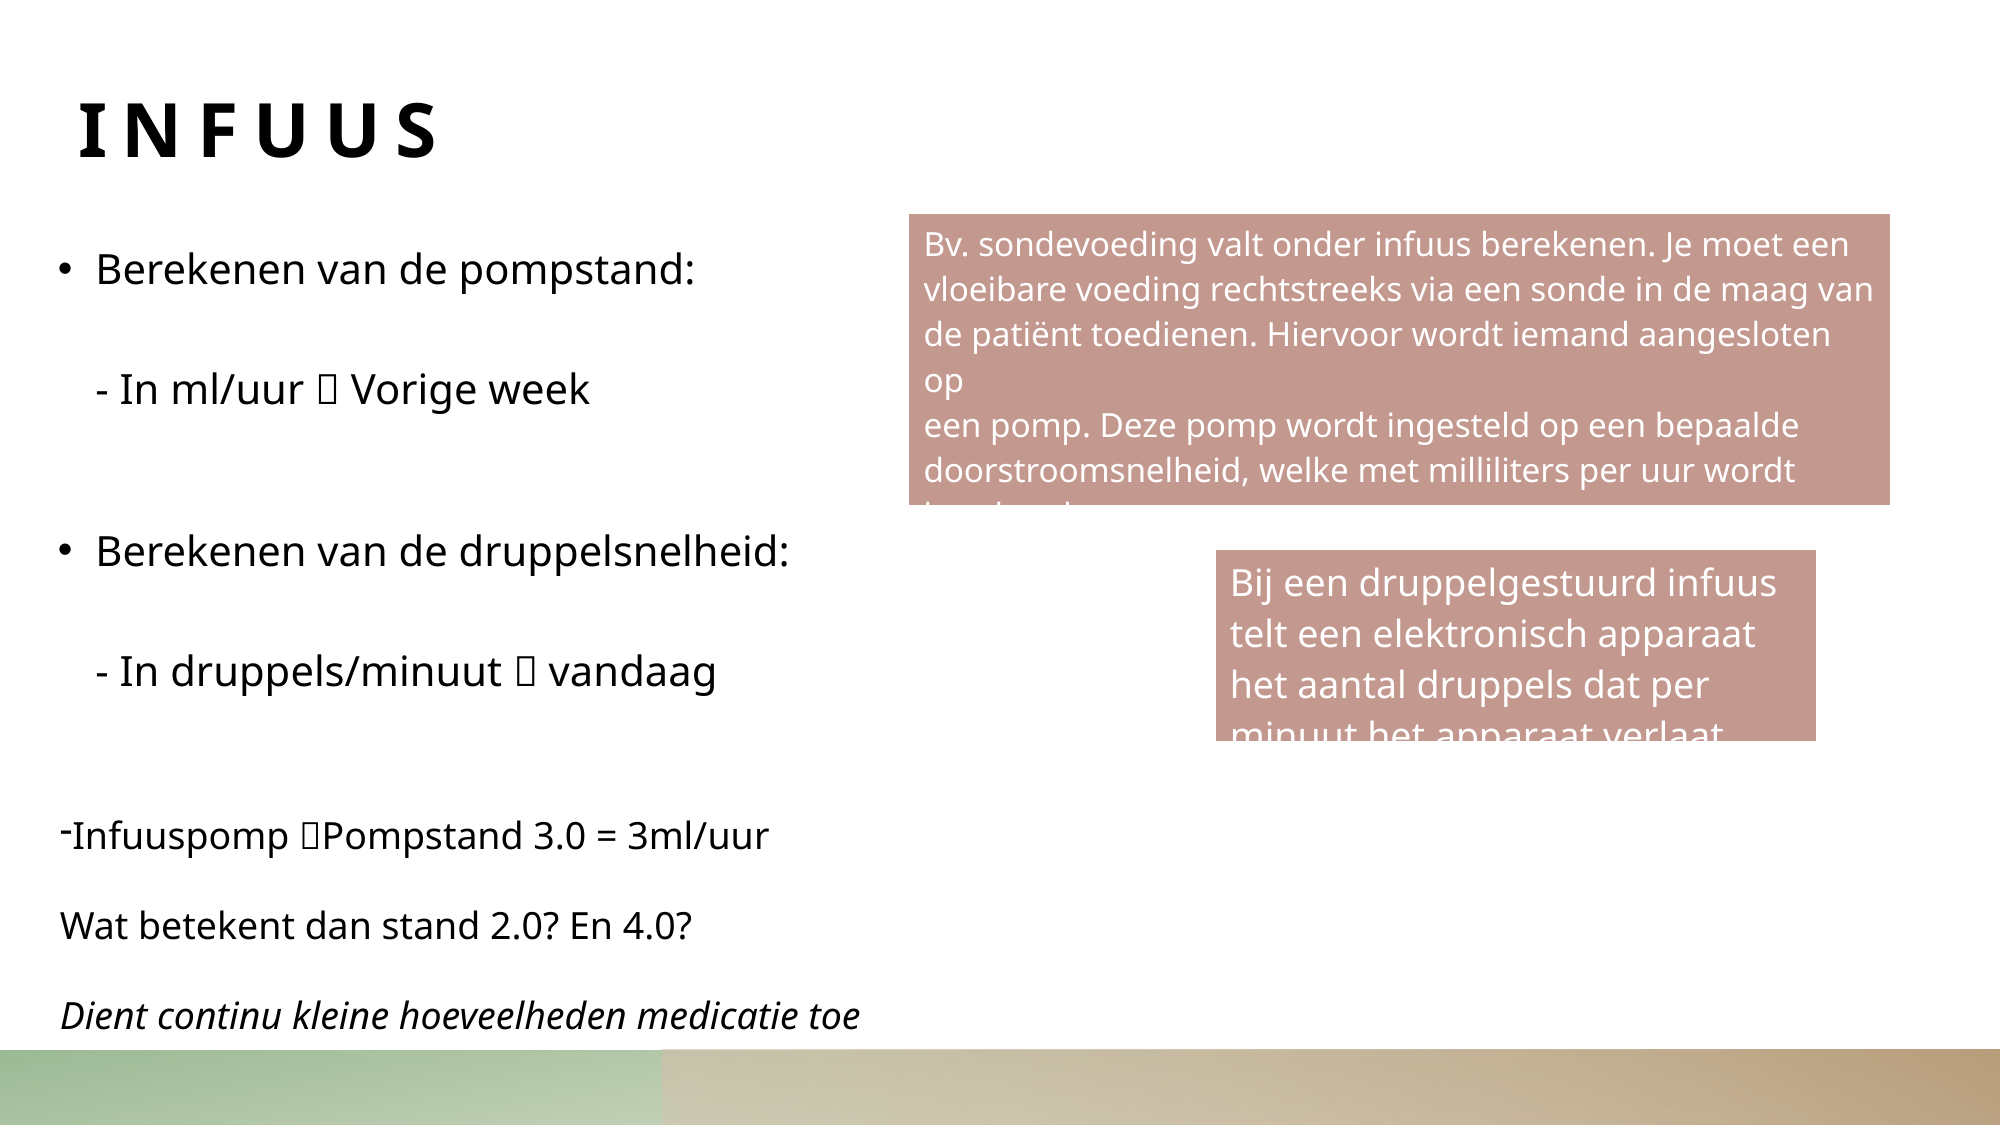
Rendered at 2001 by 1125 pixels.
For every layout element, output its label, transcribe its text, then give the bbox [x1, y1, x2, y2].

text_box Infuuspomp Pompstand 3.0 = 3ml/uur Wat betekent dan stand 2.0? En 4.0? Dient continu kleine hoeveelheden medicatie toe [45, 804, 1596, 1045]
table_header Bv. sondevoeding valt onder infuus berekenen. Je moet een vloeibare voeding rechtstreeks via een sonde in de maag van de patiënt toedienen. Hiervoor wordt iemand aangesloten op een pomp. Deze pomp wordt ingesteld op een bepaalde doorstroomsnelheid, welke met milliliters per uur wordt berekend. [909, 214, 1890, 505]
title infuus [78, 40, 1688, 173]
table_header Bij een druppelgestuurd infuus telt een elektronisch apparaat het aantal druppels dat per minuut het apparaat verlaat. [1216, 550, 1816, 741]
list Berekenen van de pompstand: - In ml/uur  Vorige week Berekenen van de druppelsnelheid: - In druppels/minuut  vandaag [57, 232, 1668, 866]
